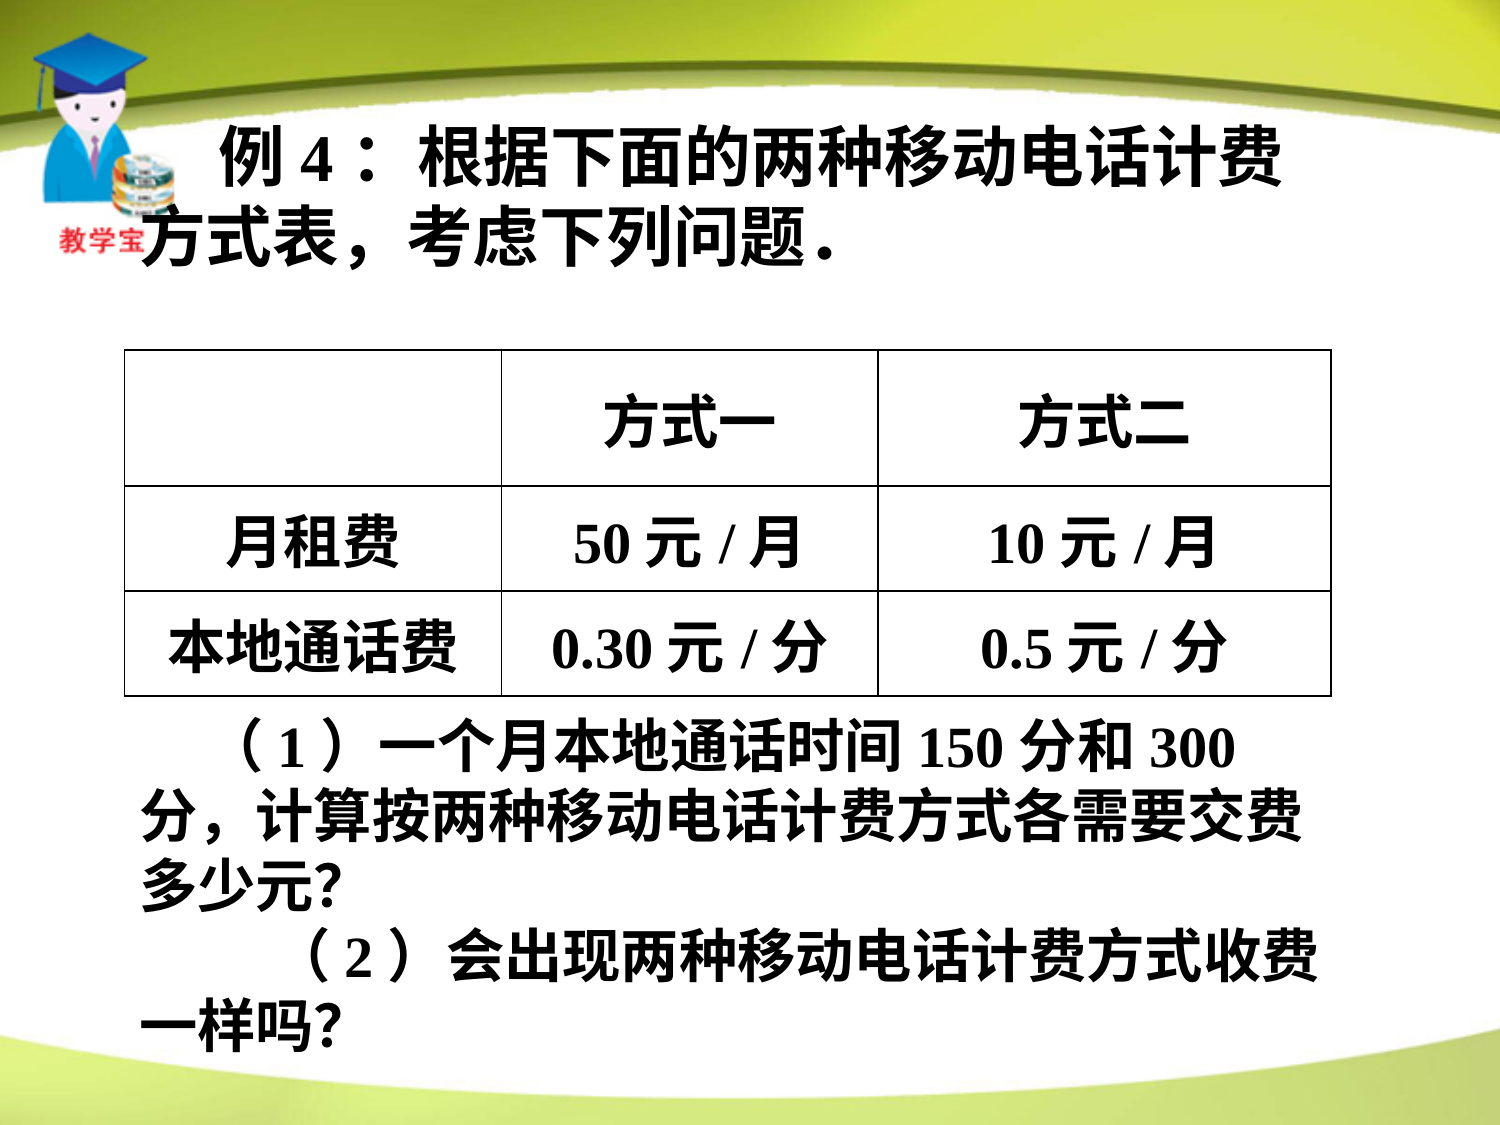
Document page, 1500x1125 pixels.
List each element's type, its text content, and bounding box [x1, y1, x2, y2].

table_cell 10元/月 [879, 487, 1330, 590]
text_box 例4：根据下面的两种移动电话计费方式表，考虑下列问题． [124, 107, 1331, 283]
table_cell 0.5元/分 [879, 592, 1330, 695]
picture [0, 0, 1500, 1125]
table_header 方式一 [502, 351, 877, 485]
table_cell 本地通话费 [125, 592, 501, 695]
table_header [125, 351, 501, 485]
table_cell 月租费 [125, 487, 501, 590]
text_box （1）一个月本地通话时间150分和300分，计算按两种移动电话计费方式各需要交费多少元？ （2）会出现两种移动电话计费方式收费一样吗？ [124, 701, 1377, 1067]
table_cell 50元/月 [502, 487, 877, 590]
table_cell 0.30元/分 [502, 592, 877, 695]
table_header 方式二 [879, 351, 1330, 485]
